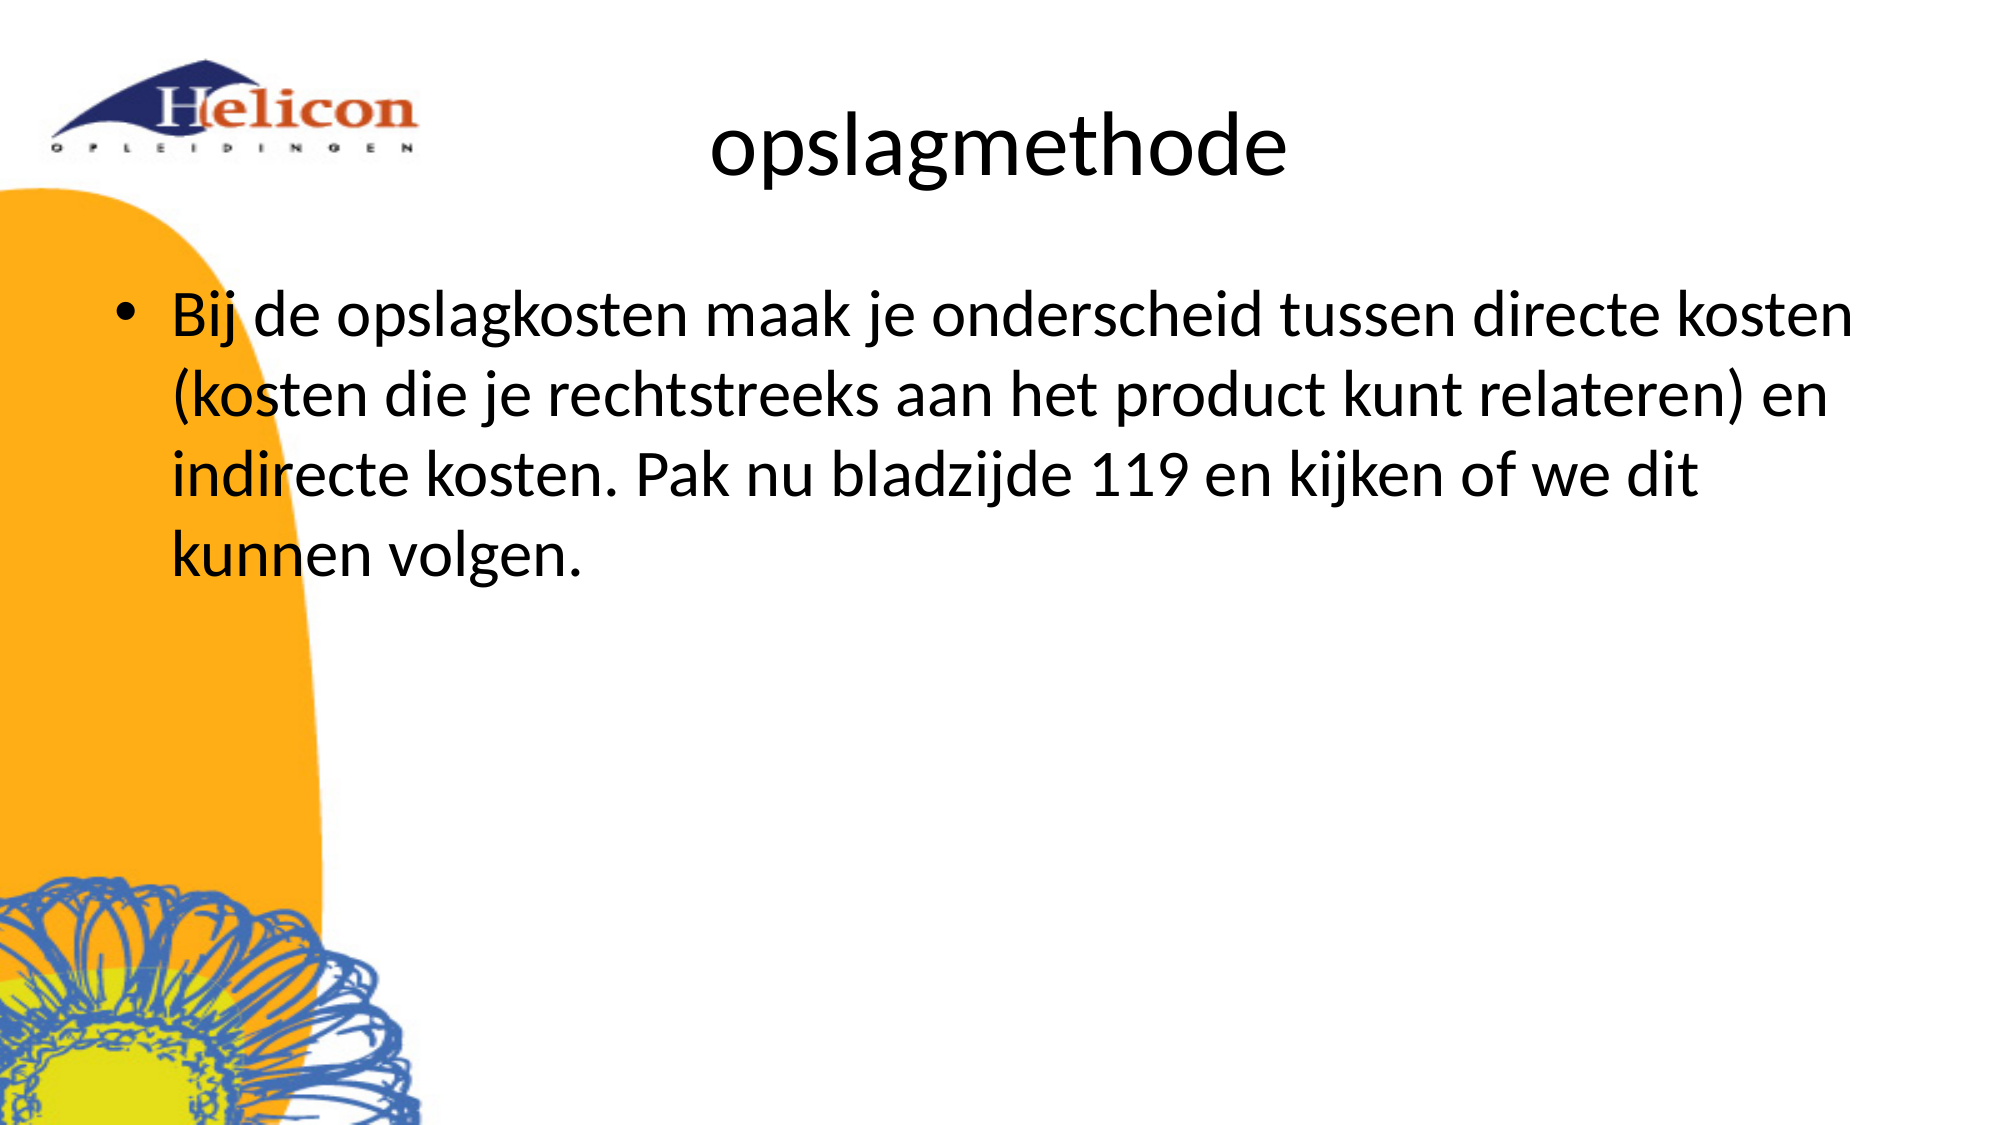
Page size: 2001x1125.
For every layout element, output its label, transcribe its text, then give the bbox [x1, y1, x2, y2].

title opslagmethode [99, 45, 1900, 233]
list Bij de opslagkosten maak je onderscheid tussen directe kosten (kosten die je rechtstreeks aan het product kunt relateren) en indirecte kosten. Pak nu bladzijde 119 en kijken of we dit kunnen volgen. [99, 262, 1900, 1005]
picture [0, 0, 2001, 1125]
